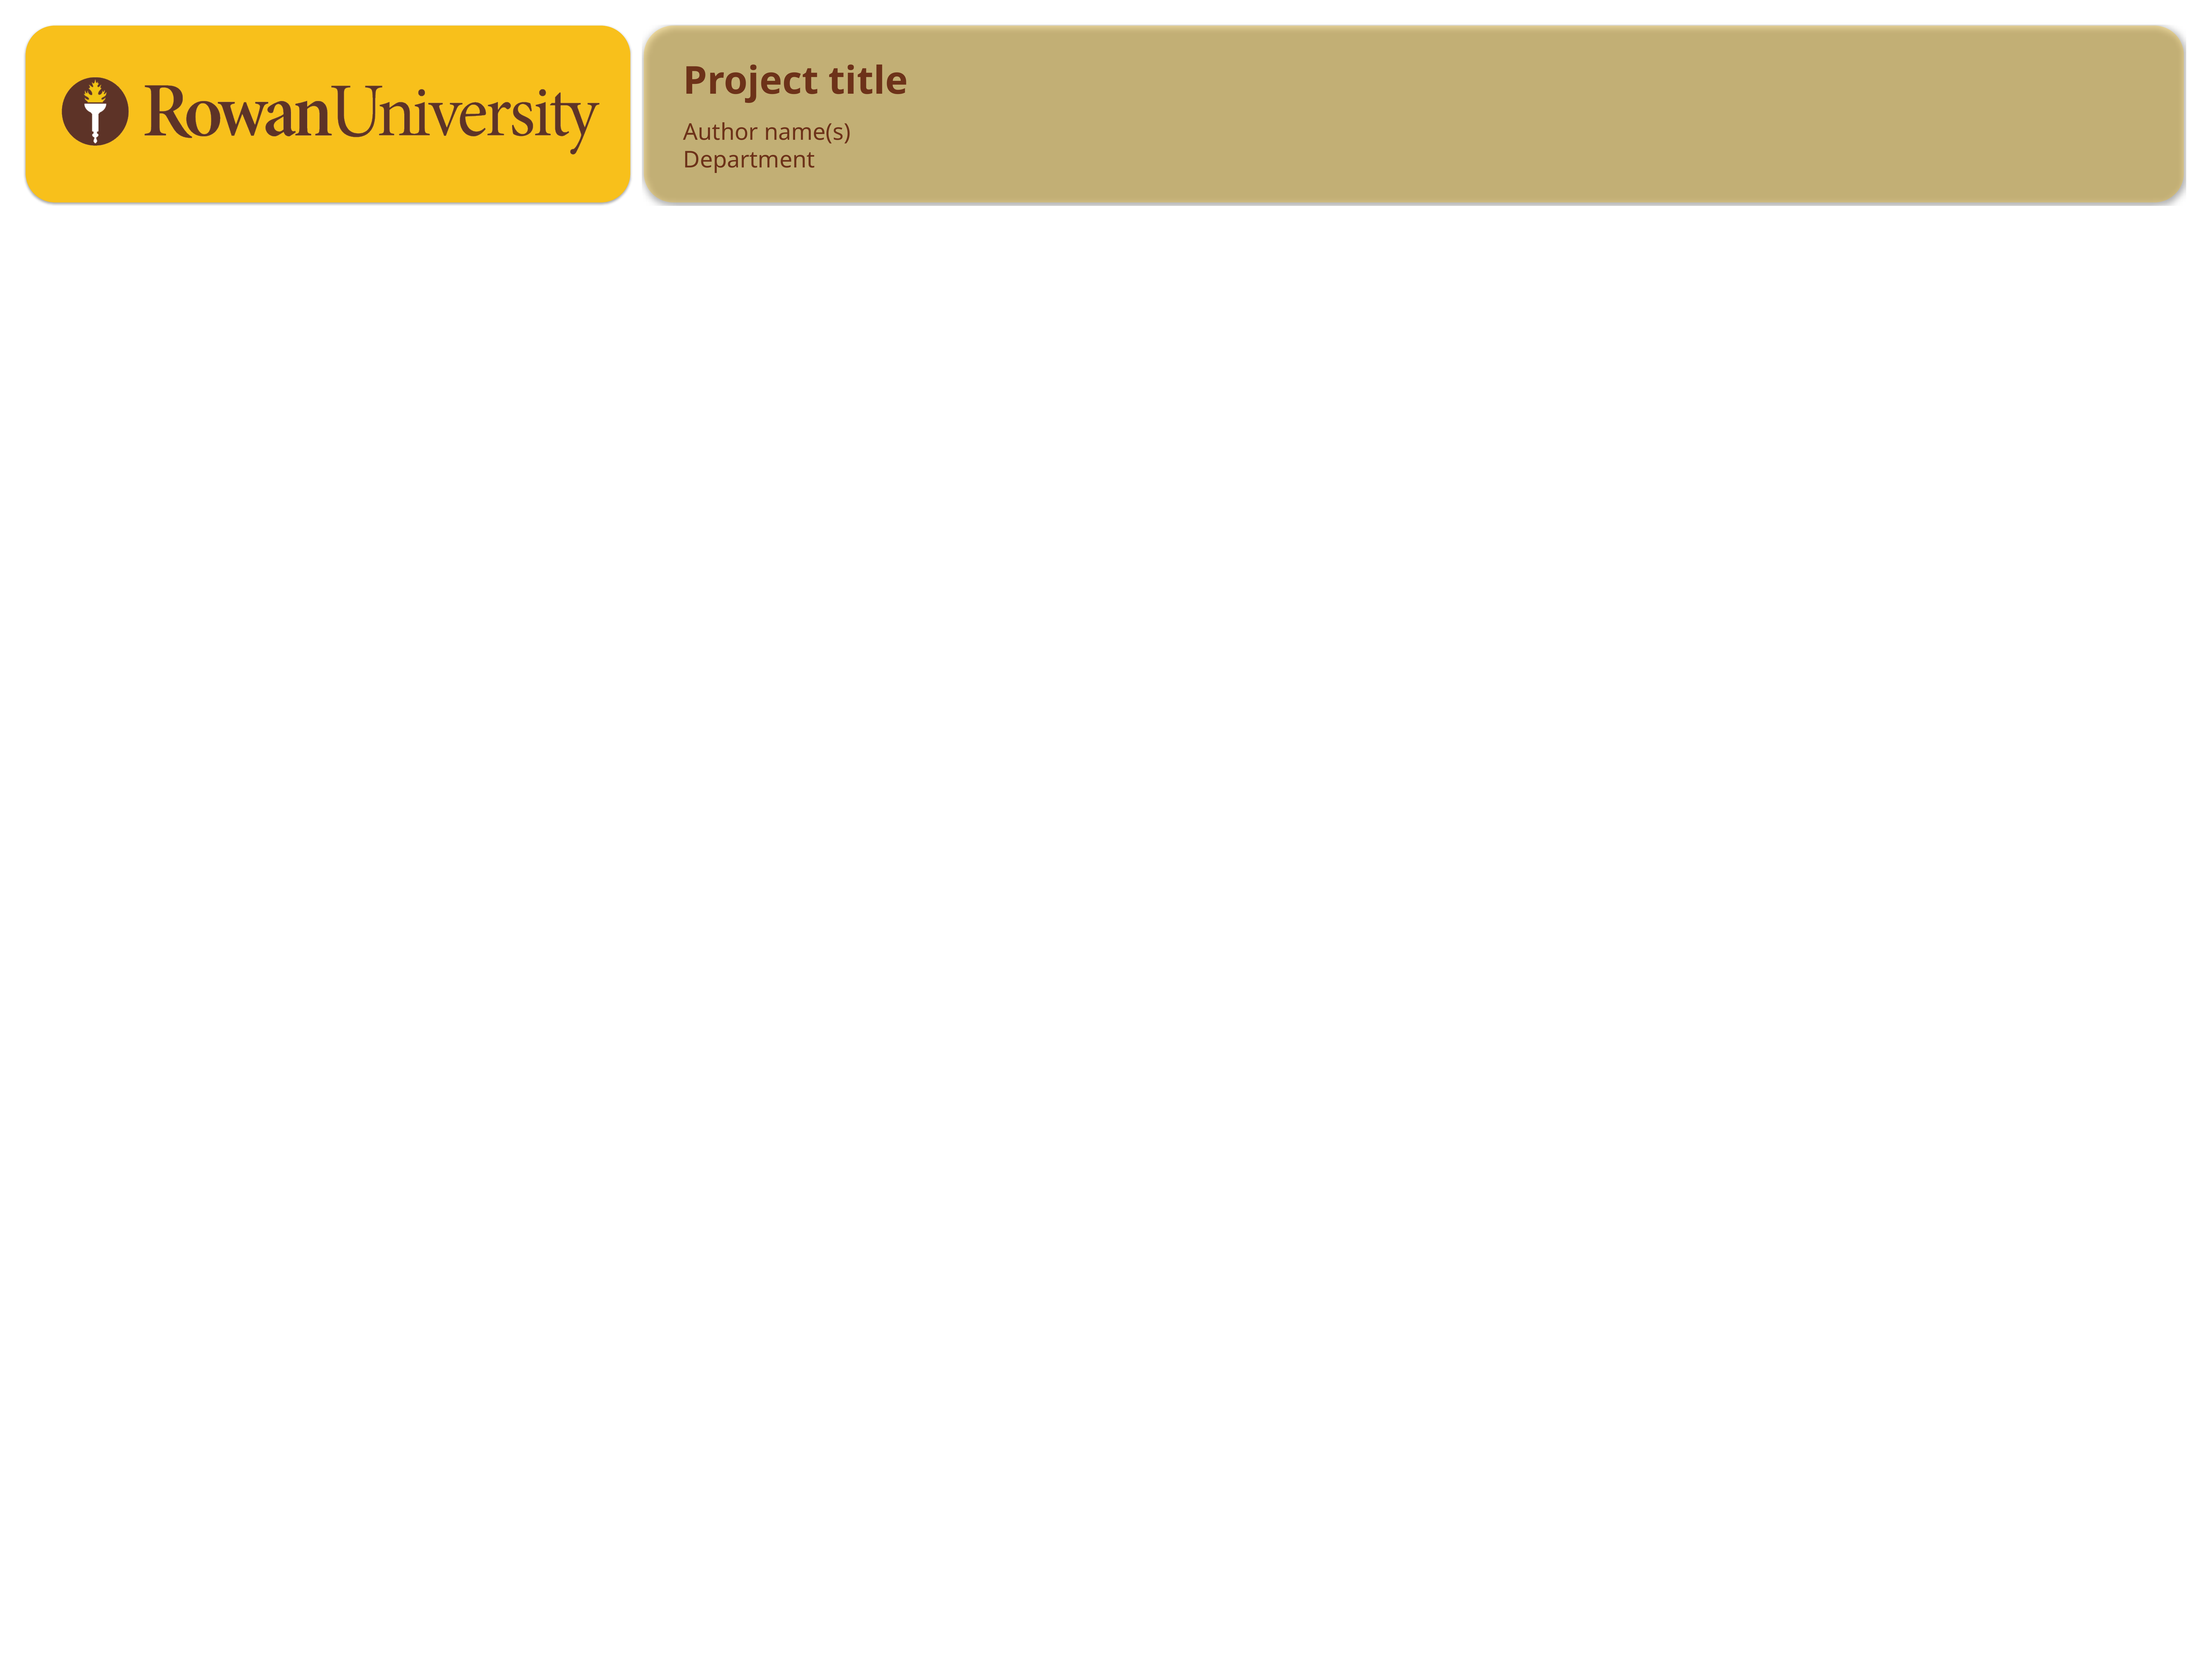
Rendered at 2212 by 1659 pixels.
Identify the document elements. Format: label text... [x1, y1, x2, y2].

text_box Project title Author name(s) Department [678, 53, 2155, 175]
picture [26, 42, 630, 202]
